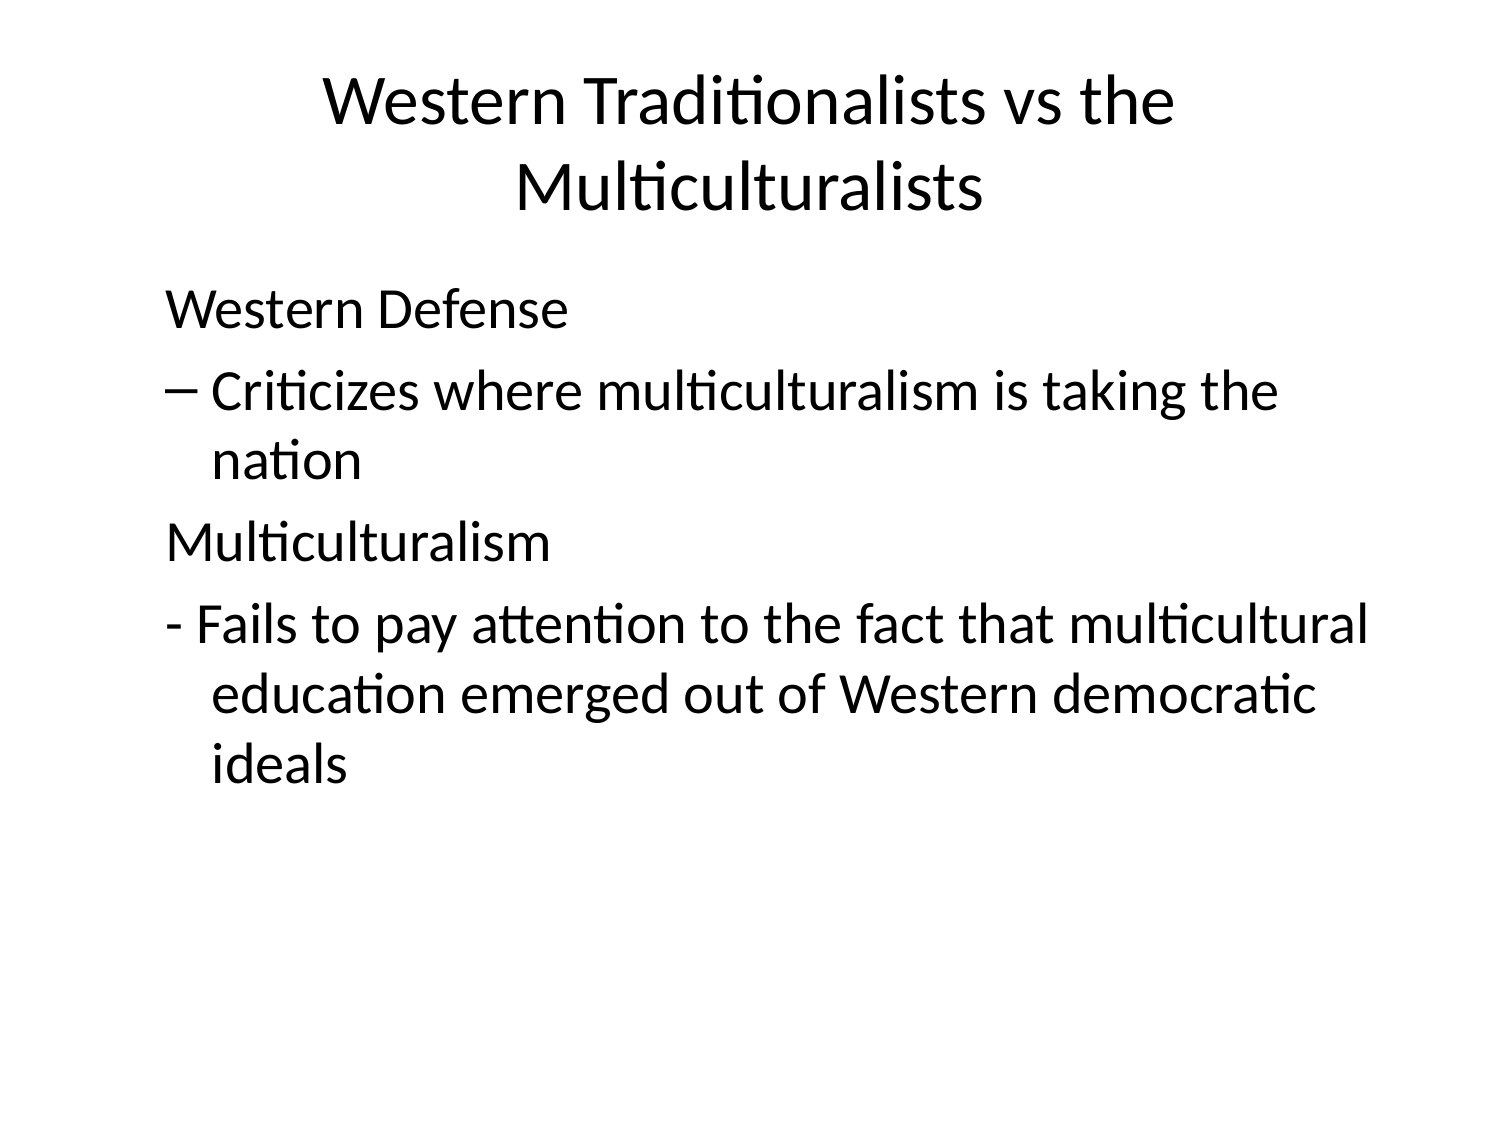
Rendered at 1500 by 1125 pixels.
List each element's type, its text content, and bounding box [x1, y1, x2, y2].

list Western Defense Criticizes where multiculturalism is taking the nation Multiculturalism - Fails to pay attention to the fact that multicultural education emerged out of Western democratic ideals [75, 262, 1425, 1005]
title Western Traditionalists vs the Multiculturalists [75, 45, 1425, 233]
